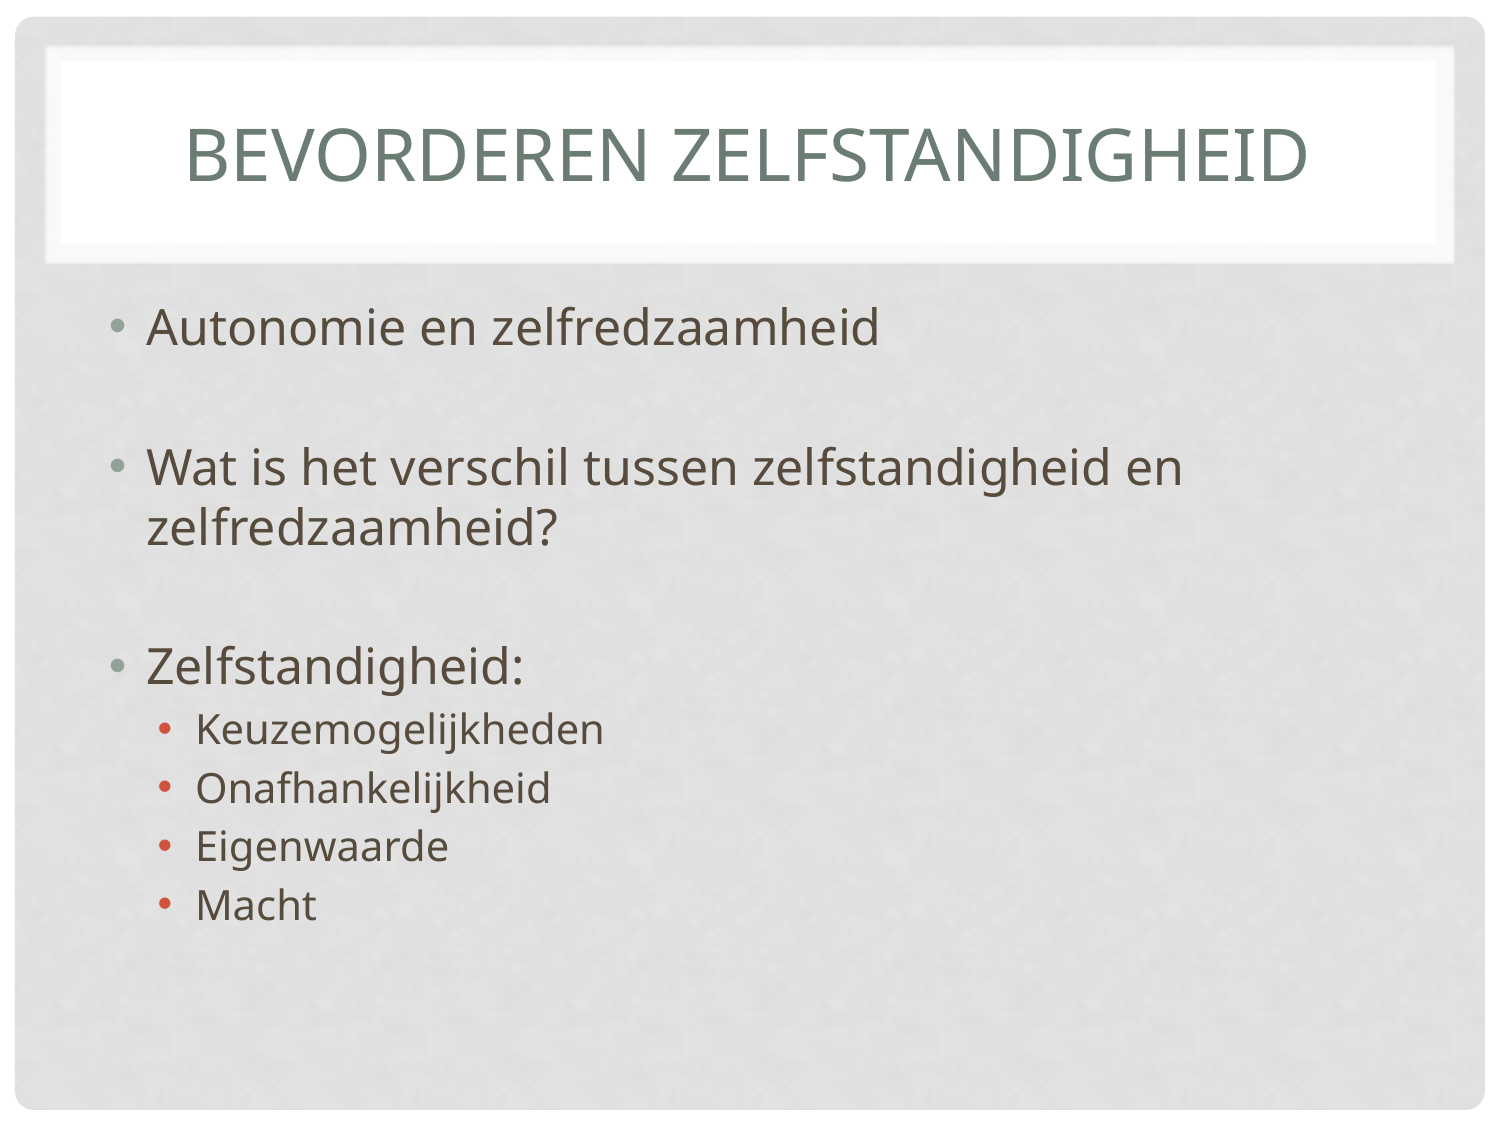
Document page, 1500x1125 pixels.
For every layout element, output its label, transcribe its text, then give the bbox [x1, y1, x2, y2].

title Bevorderen zelfstandigheid [69, 66, 1425, 238]
list Autonomie en zelfredzaamheid Wat is het verschil tussen zelfstandigheid en zelfredzaamheid? Zelfstandigheid: Keuzemogelijkheden Onafhankelijkheid Eigenwaarde Macht [75, 287, 1425, 1005]
